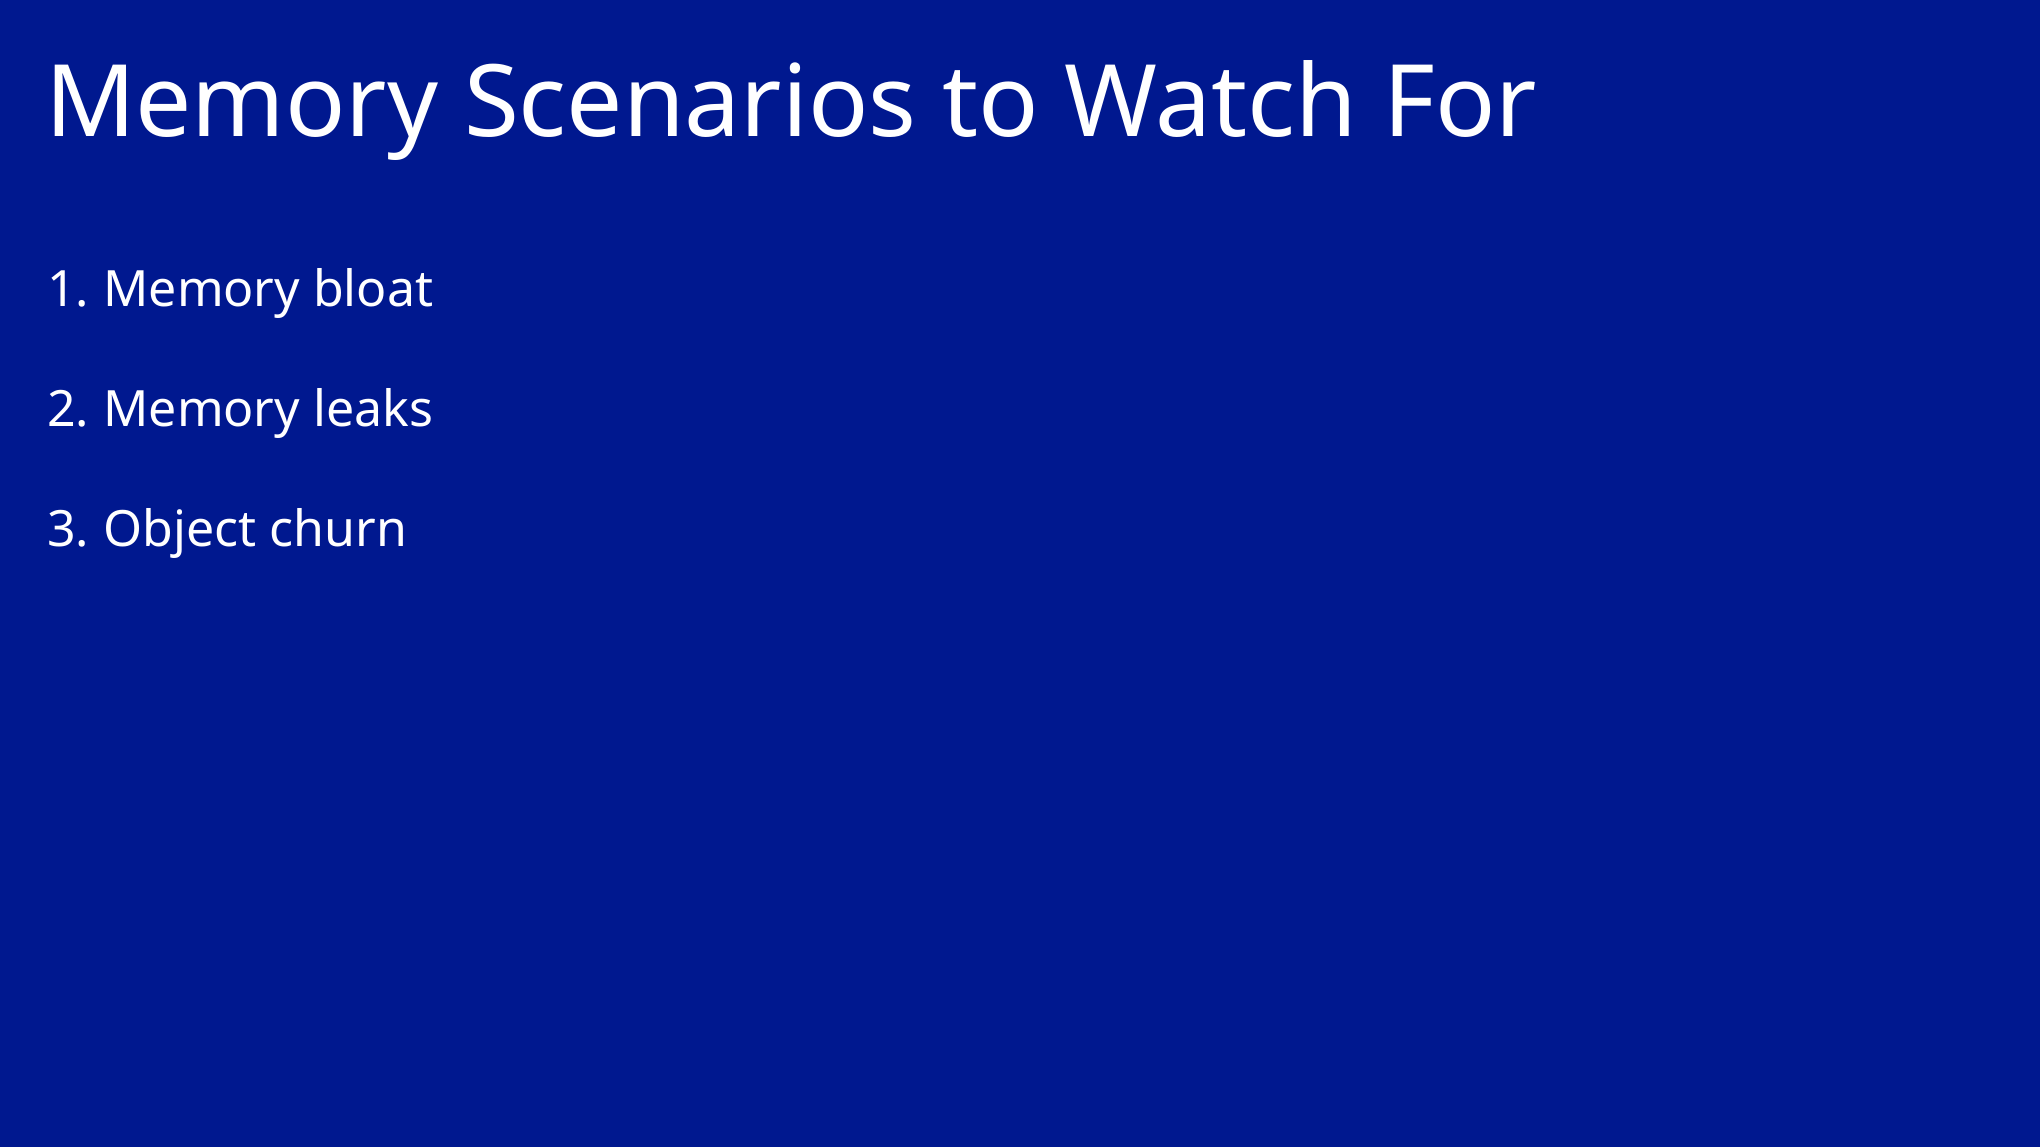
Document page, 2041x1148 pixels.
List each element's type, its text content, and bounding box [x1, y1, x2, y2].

text_box Memory bloat Memory leaks Object churn [32, 249, 1945, 700]
text_box [10, 0, 761, 317]
title Memory Scenarios to Watch For [761, 36, 1996, 187]
